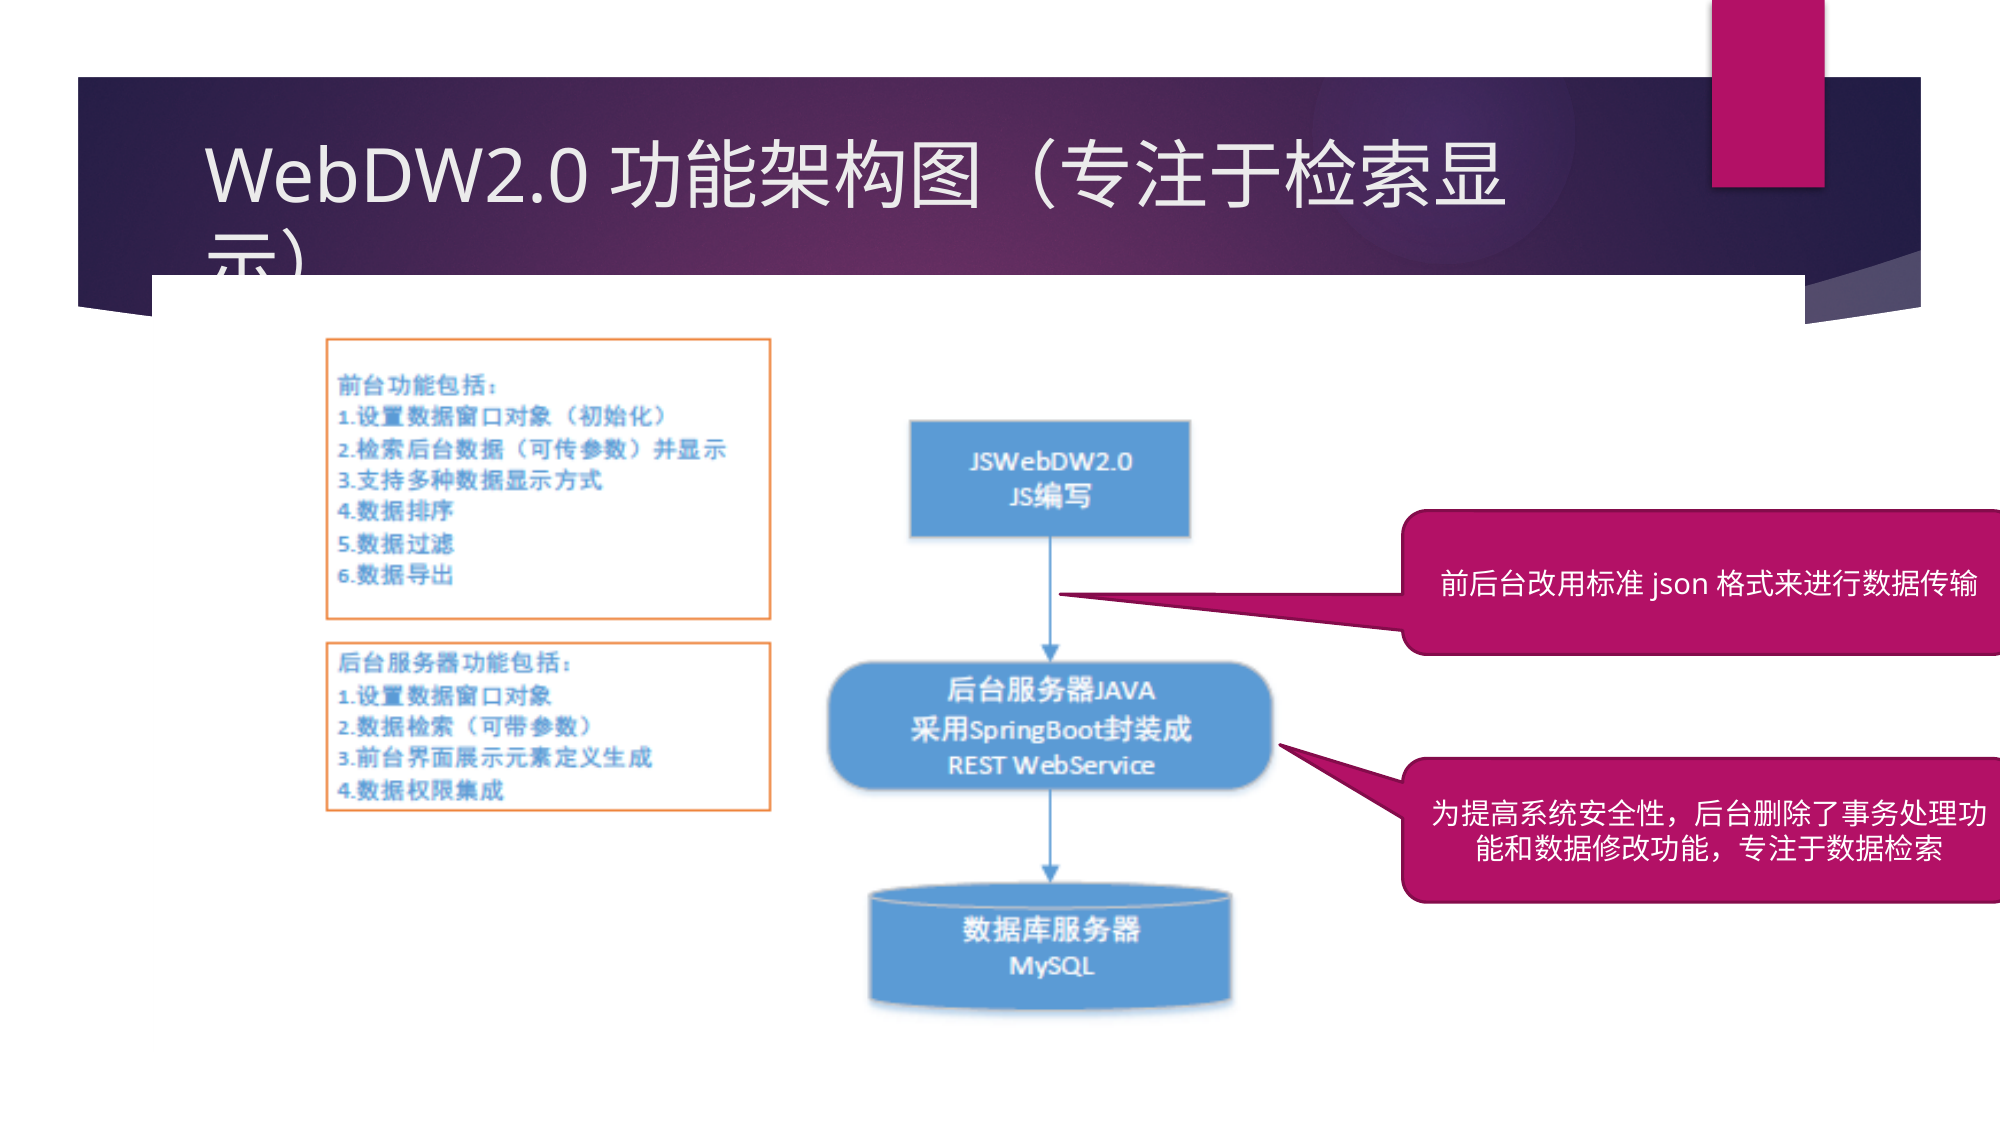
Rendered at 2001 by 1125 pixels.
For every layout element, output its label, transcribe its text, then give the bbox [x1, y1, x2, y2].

picture [151, 275, 1805, 1053]
text_box 为提高系统安全性，后台删除了事务处理功能和数据修改功能，专注于数据检索 [1812, 756, 2000, 904]
text_box 前后台改用标准json格式来进行数据传输 [1812, 509, 2000, 656]
title WebDW2.0功能架构图（专注于检索显示） [189, 159, 1627, 272]
